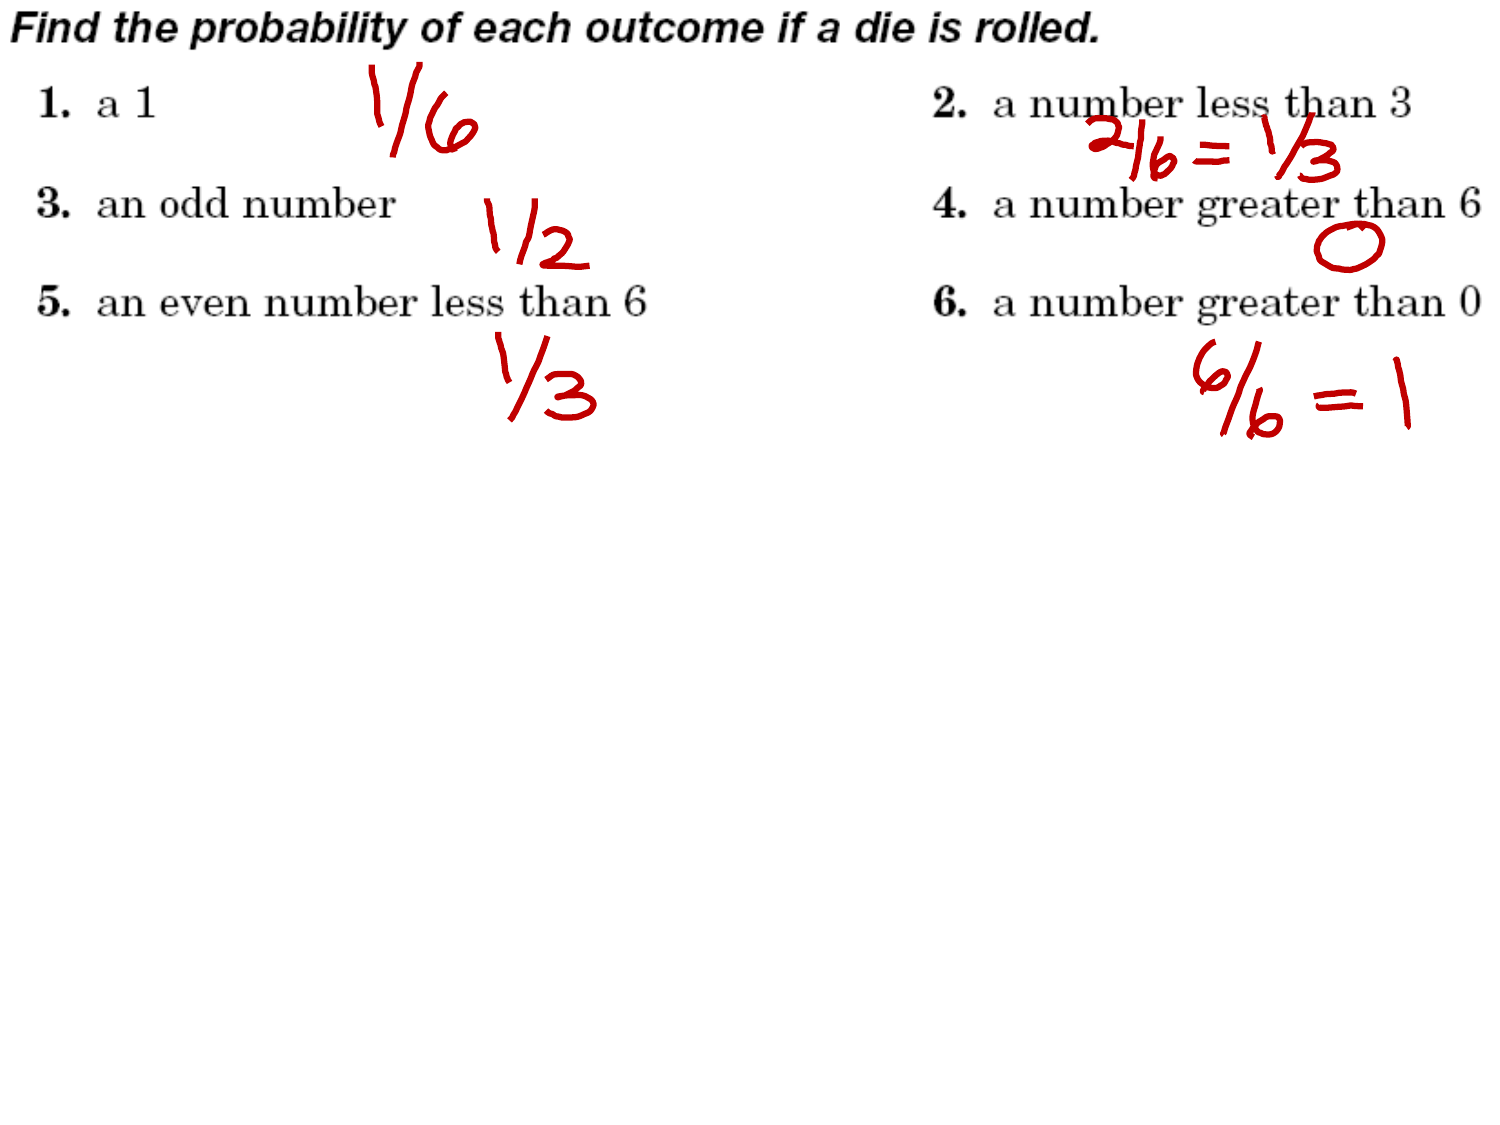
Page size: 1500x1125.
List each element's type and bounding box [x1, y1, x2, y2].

picture [0, 0, 1500, 353]
text_box [503, 361, 511, 383]
text_box [1195, 361, 1229, 393]
text_box [1313, 391, 1357, 398]
text_box [1248, 387, 1281, 438]
text_box [1317, 404, 1364, 409]
text_box [508, 361, 540, 421]
text_box [1394, 361, 1409, 429]
text_box [545, 373, 595, 419]
text_box [1222, 361, 1254, 436]
